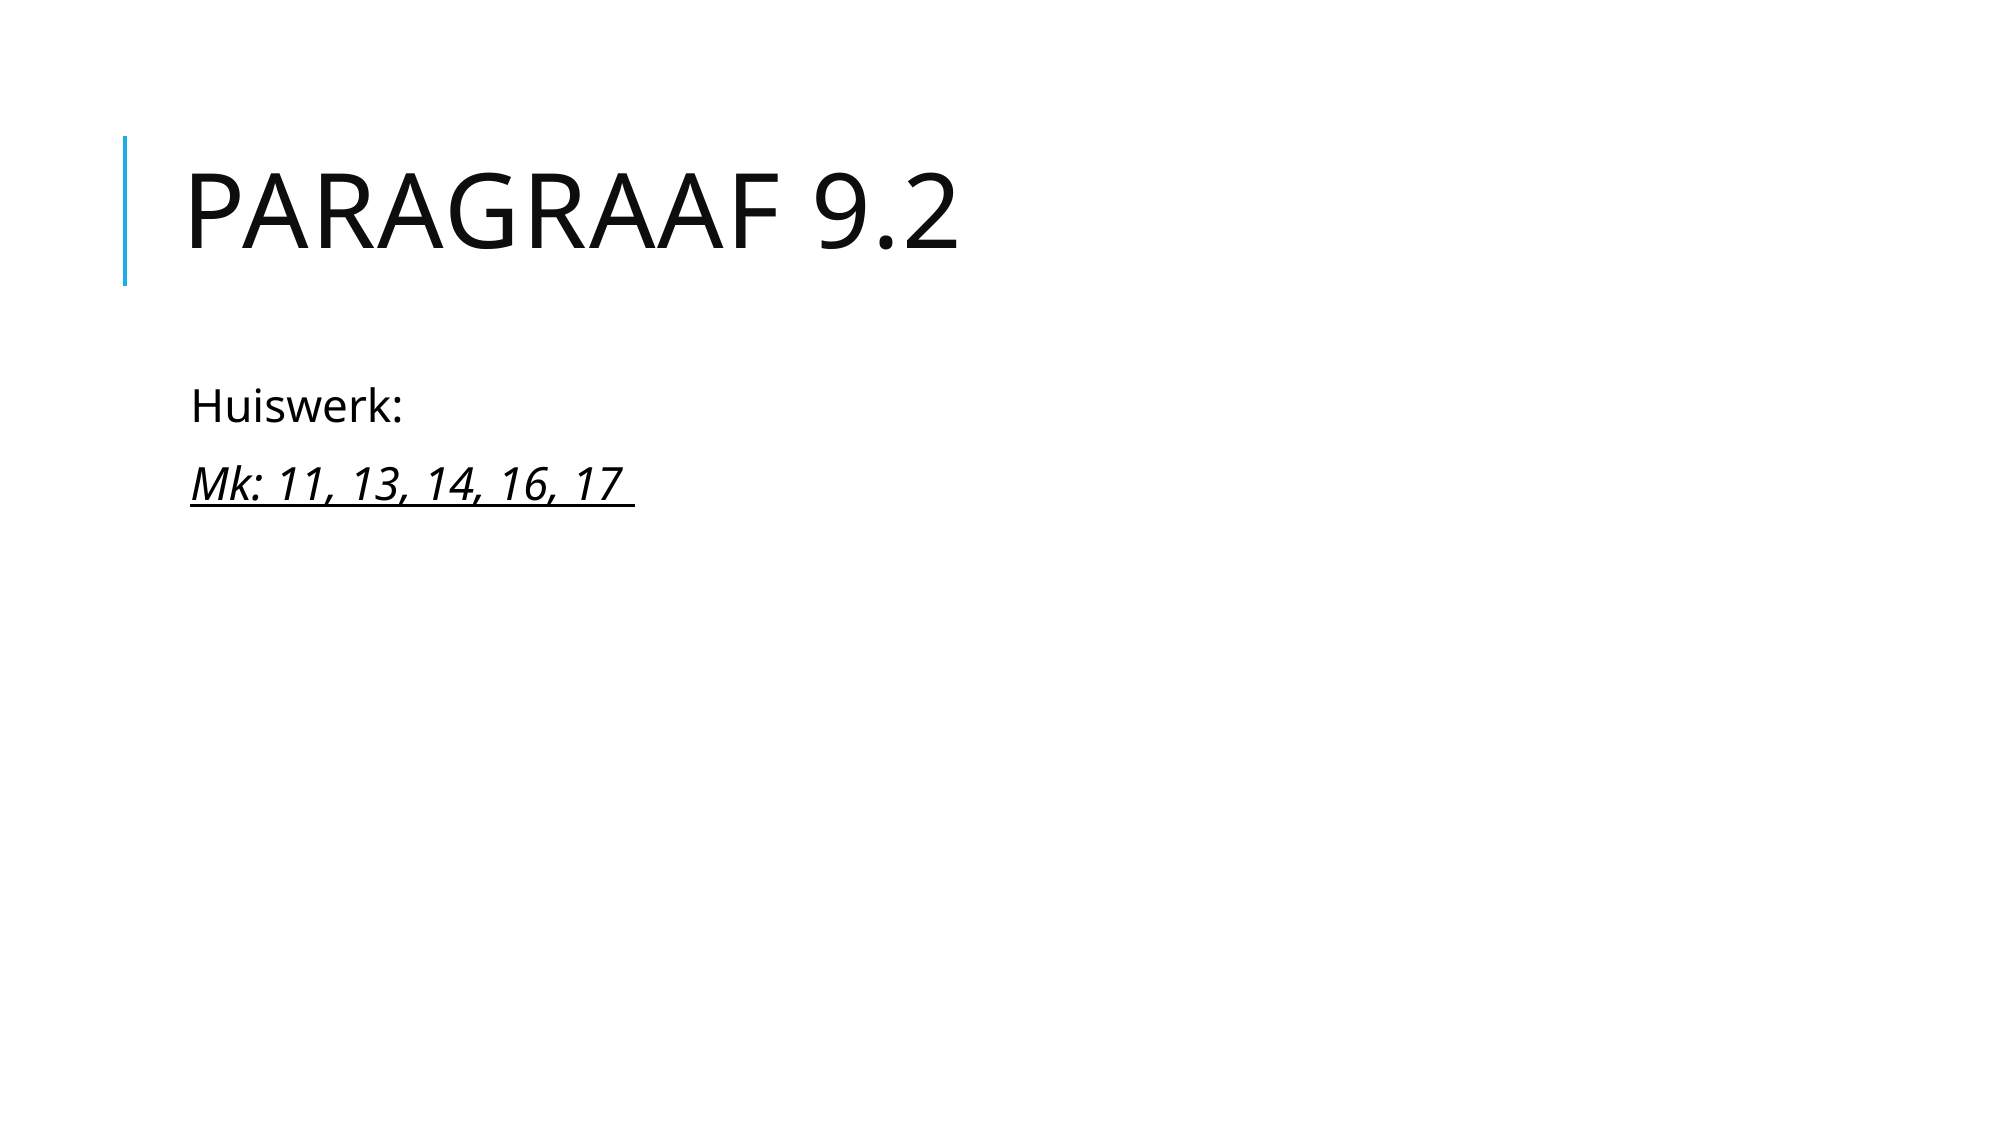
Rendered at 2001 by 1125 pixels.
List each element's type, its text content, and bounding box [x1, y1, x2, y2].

title Paragraaf 9.2 [168, 96, 1763, 342]
list Huiswerk: Mk: 11, 13, 14, 16, 17 [168, 375, 1763, 1035]
